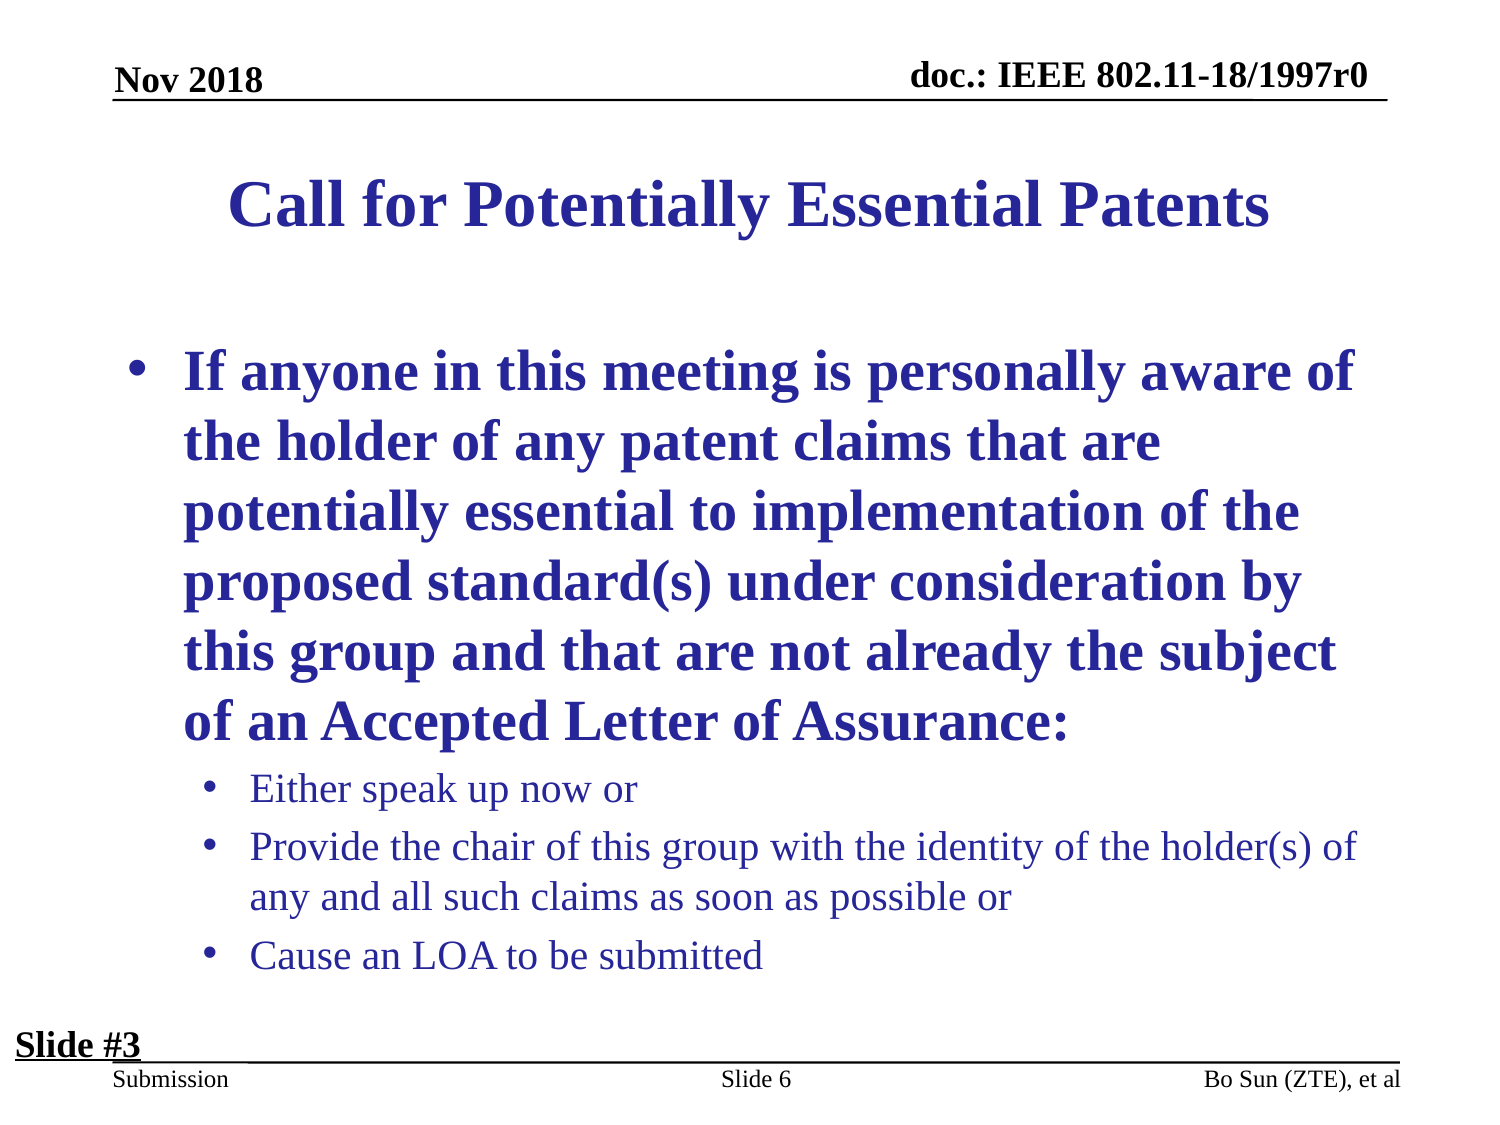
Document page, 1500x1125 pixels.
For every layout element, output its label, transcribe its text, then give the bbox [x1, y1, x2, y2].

footer Bo Sun (ZTE), et al [1200, 1061, 1402, 1093]
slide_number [114, 54, 265, 101]
slide_number Slide 6 [712, 1061, 800, 1093]
title Call for Potentially Essential Patents [112, 112, 1388, 288]
list If anyone in this meeting is personally aware of the holder of any patent claims that are potentially essential to implementation of the proposed standard(s) under consideration by this group and that are not already the subject of an Accepted Letter of Assurance: Either speak up now or Provide the chair of this group with the identity of the holder(s) of any and all such claims as soon as possible or Cause an LOA to be submitted [112, 324, 1388, 1000]
text_box Slide #3 [0, 1012, 157, 1073]
